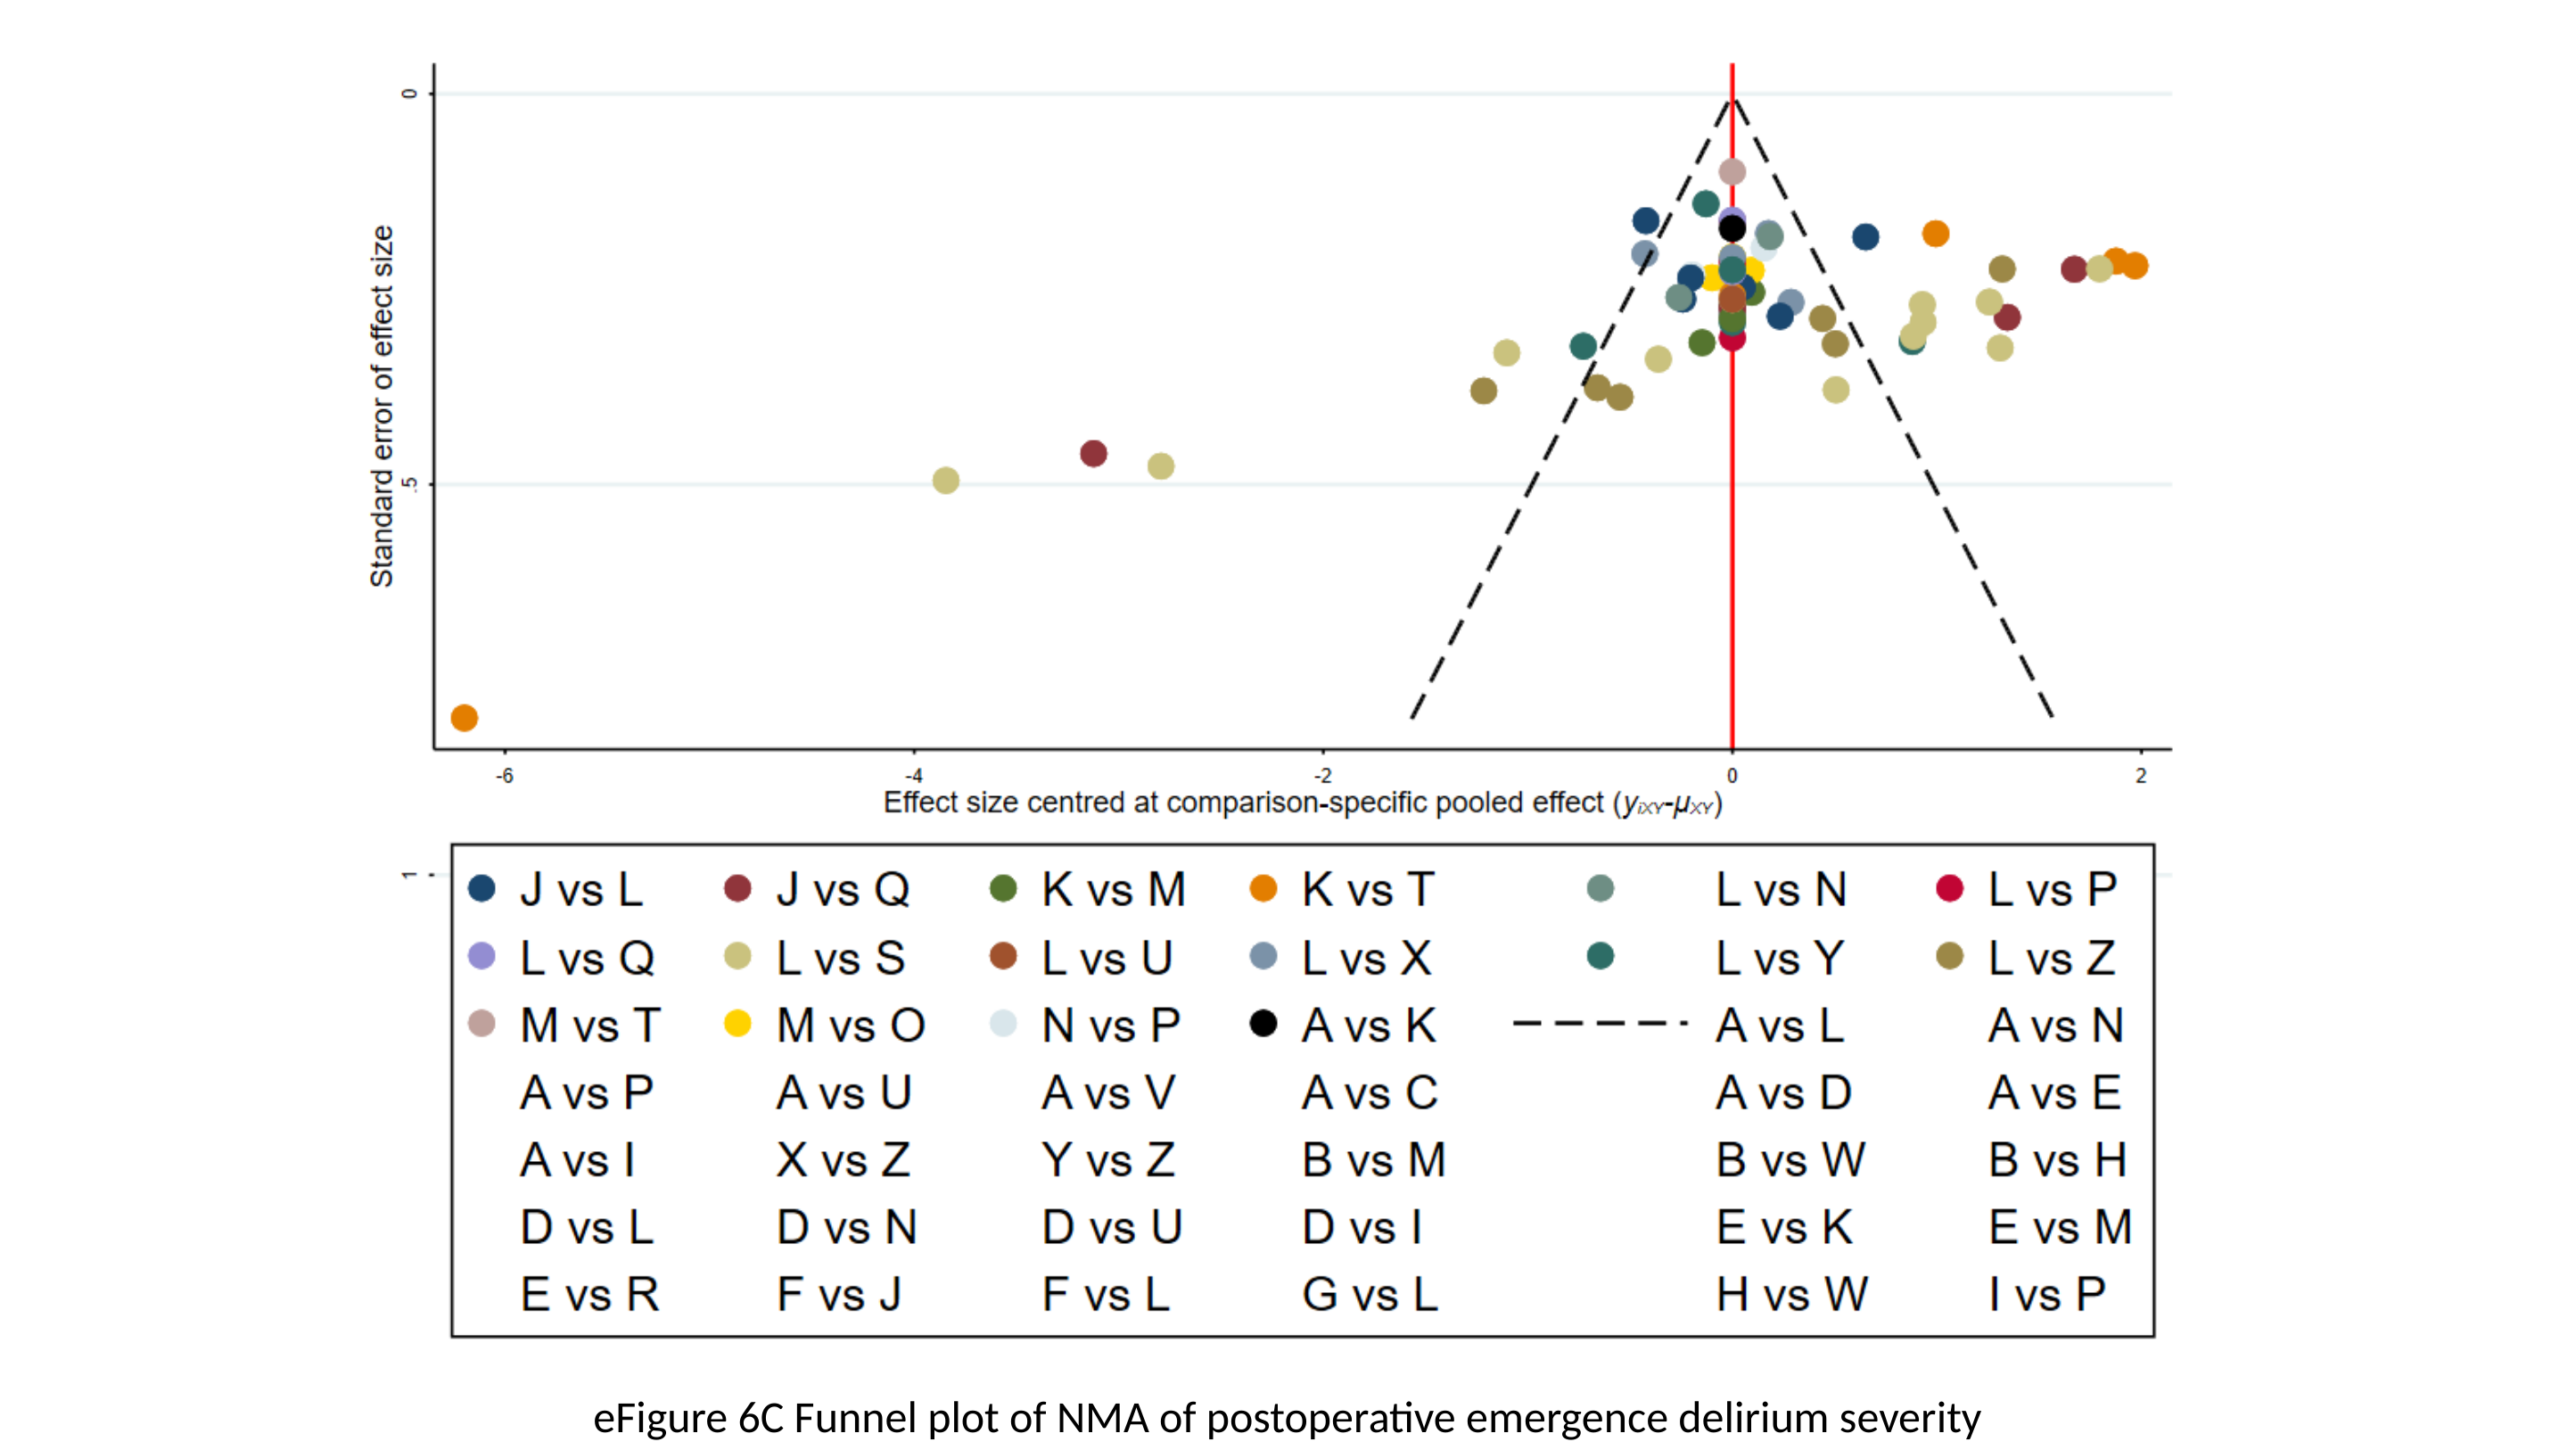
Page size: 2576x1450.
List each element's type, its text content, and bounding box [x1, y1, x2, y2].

text_box eFigure 6C Funnel plot of NMA of postoperative emergence delirium severity [322, 1380, 2254, 1448]
picture [322, 27, 2207, 1381]
